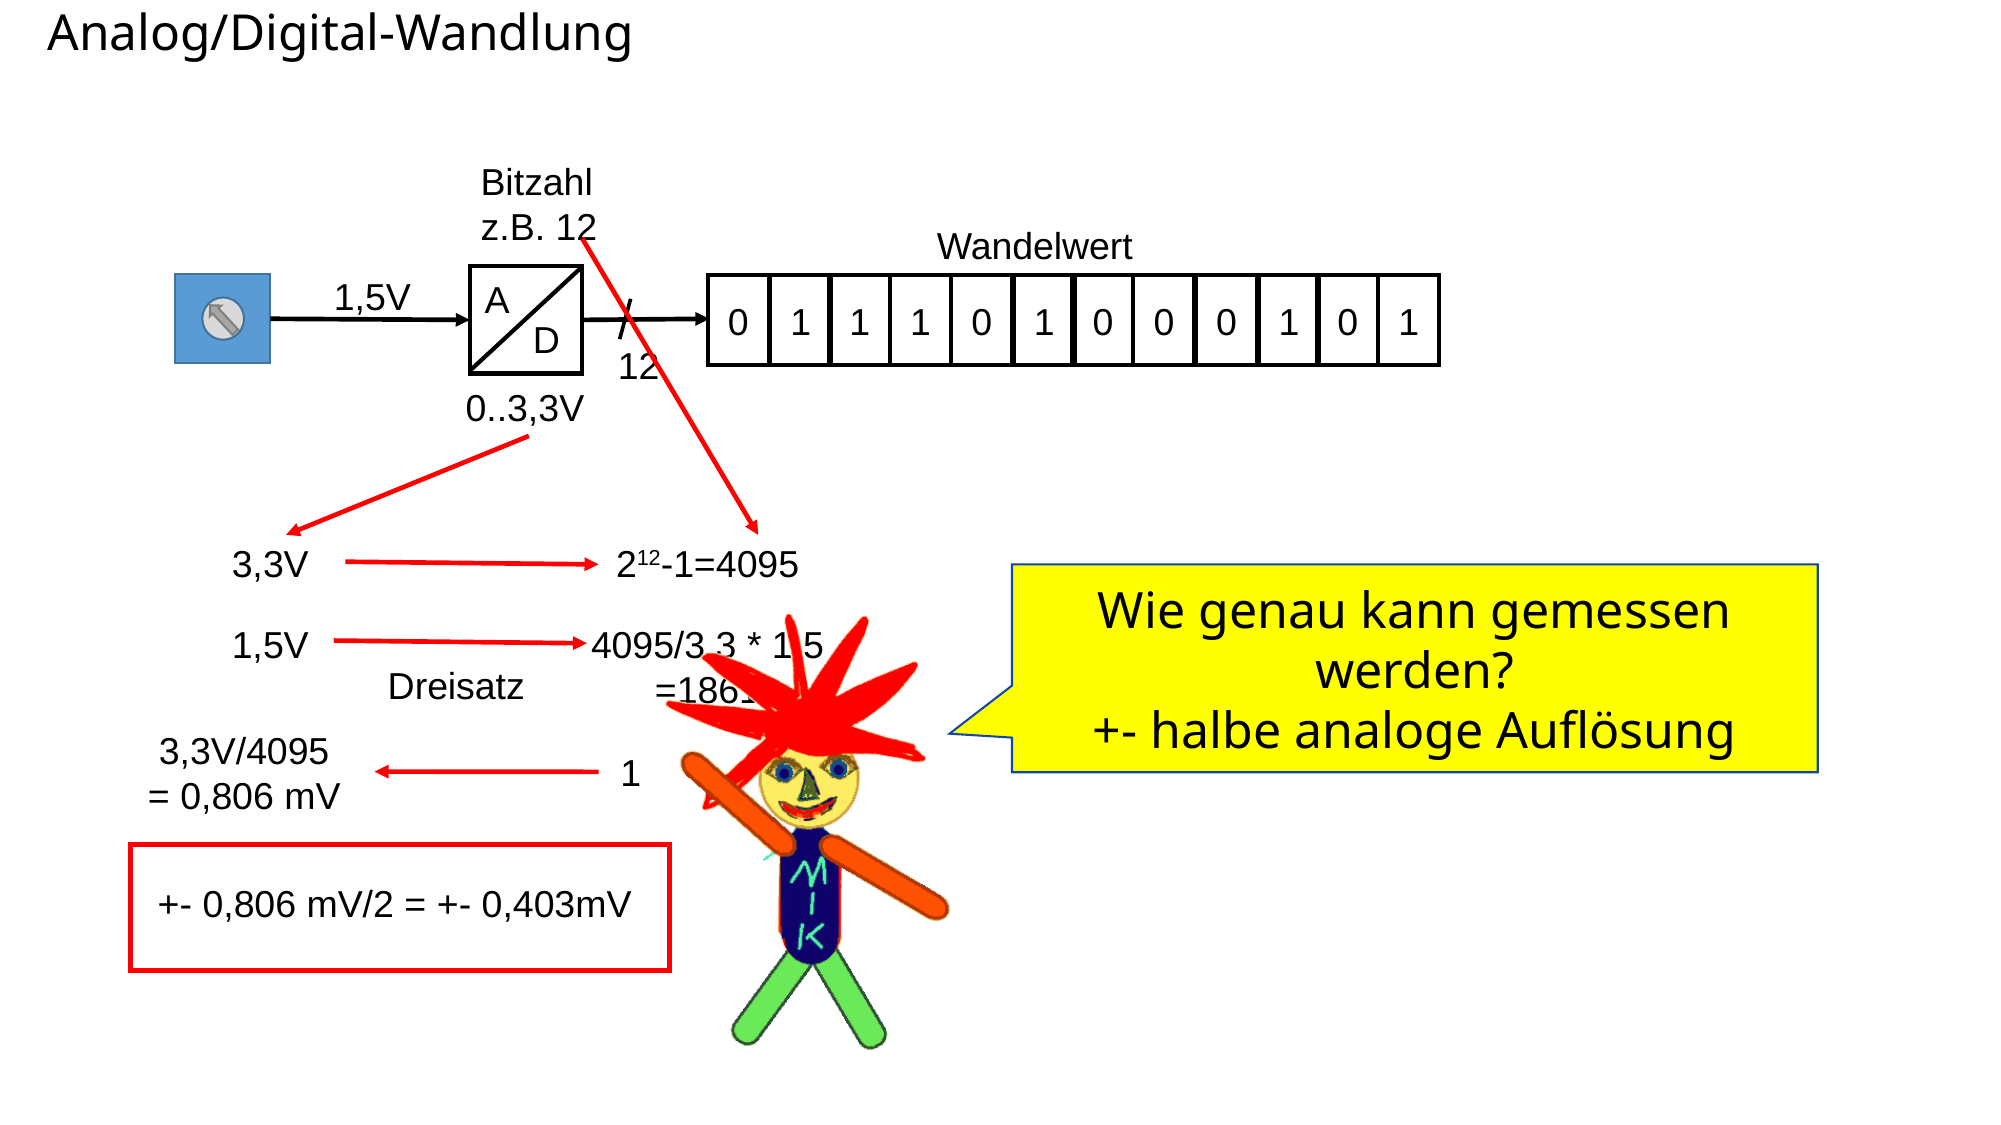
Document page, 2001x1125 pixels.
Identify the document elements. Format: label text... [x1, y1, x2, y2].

text_box 1 [598, 741, 647, 802]
text_box Wandelwert [922, 214, 1257, 275]
picture [647, 598, 964, 1062]
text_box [285, 436, 529, 535]
text_box 1 [1257, 274, 1316, 366]
text_box 0 [1132, 275, 1195, 366]
text_box 1,5V [286, 265, 459, 318]
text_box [469, 266, 582, 374]
text_box Bitzahl z.B. 12 [465, 150, 622, 256]
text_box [345, 561, 599, 565]
text_box 1 [769, 274, 828, 366]
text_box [175, 274, 271, 364]
text_box Wie genau kann gemessen werden? +- halbe analoge Auflösung [964, 563, 1819, 774]
text_box 0 [759, 274, 769, 366]
text_box 0 [1071, 275, 1132, 366]
text_box 1 [1013, 275, 1071, 366]
text_box 4095/3,3 * 1,5 =1861 [564, 613, 647, 718]
text_box 1 [889, 274, 952, 366]
text_box 1 [1377, 274, 1440, 366]
text_box [130, 933, 647, 972]
text_box +- 0,806 mV/2 = +- 0,403mV [118, 872, 647, 933]
text_box Dreisatz [369, 655, 543, 715]
text_box 3,3V/4095 = 0,806 mV [124, 719, 375, 824]
text_box 0..3,3V [450, 376, 582, 436]
text_box 212-1=4095 [564, 532, 852, 592]
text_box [333, 640, 587, 644]
text_box 1,5V [286, 320, 459, 326]
text_box [130, 844, 647, 872]
text_box 0 [952, 275, 1013, 366]
text_box 3,3V [192, 532, 349, 592]
text_box 1 [828, 274, 889, 366]
text_box 0 [1195, 275, 1257, 366]
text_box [582, 238, 759, 535]
text_box 1,5V [184, 613, 357, 673]
title Analog/Digital-Wandlung [0, 0, 682, 69]
text_box 0 [1316, 274, 1377, 366]
